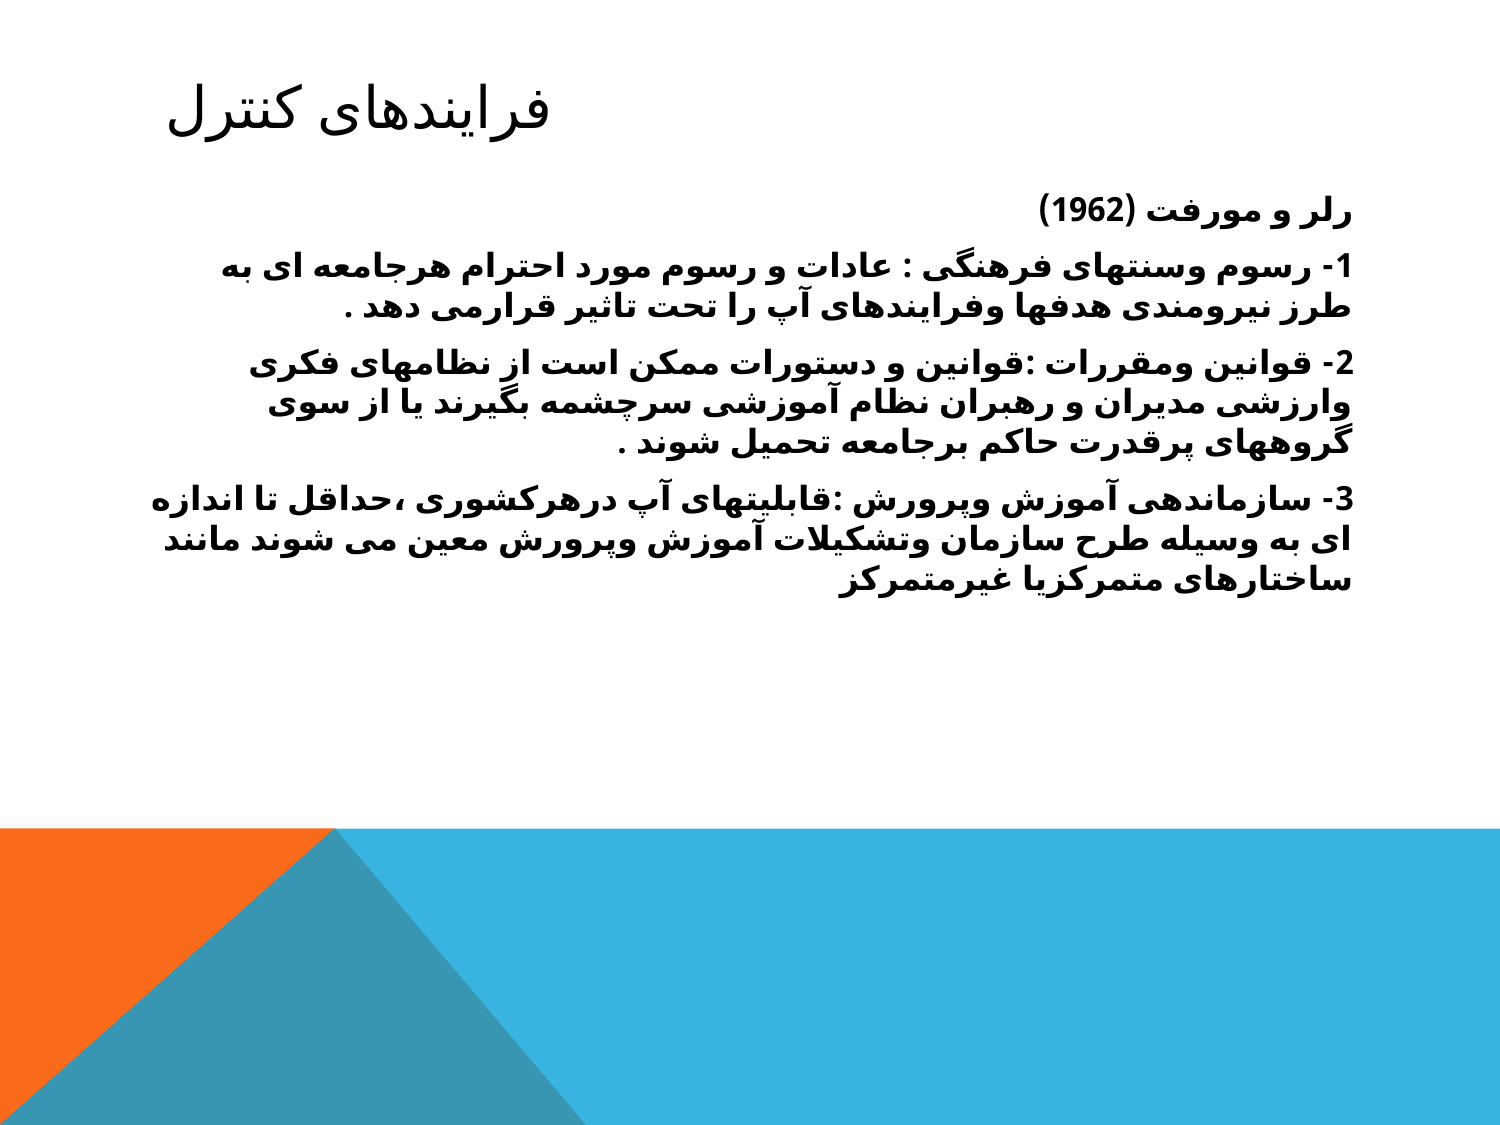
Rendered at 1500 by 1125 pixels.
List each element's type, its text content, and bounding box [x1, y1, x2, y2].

list رلر و مورفت (1962) 1- رسوم وسنتهای فرهنگی : عادات و رسوم مورد احترام هرجامعه ای به طرز نیرومندی هدفها وفرایندهای آپ را تحت تاثیر قرارمی دهد . 2- قوانین ومقررات :قوانین و دستورات ممکن است از نظامهای فکری وارزشی مدیران و رهبران نظام آموزشی سرچشمه بگیرند یا از سوی گروههای پرقدرت حاکم برجامعه تحمیل شوند . 3- سازماندهی آموزش وپرورش :قابلیتهای آپ درهرکشوری ،حداقل تا اندازه ای به وسیله طرح سازمان وتشکیلات آموزش وپرورش معین می شوند مانند ساختارهای متمرکزیا غیرمتمرکز [135, 180, 1369, 768]
title فرایندهای کنترل [135, 60, 1369, 150]
